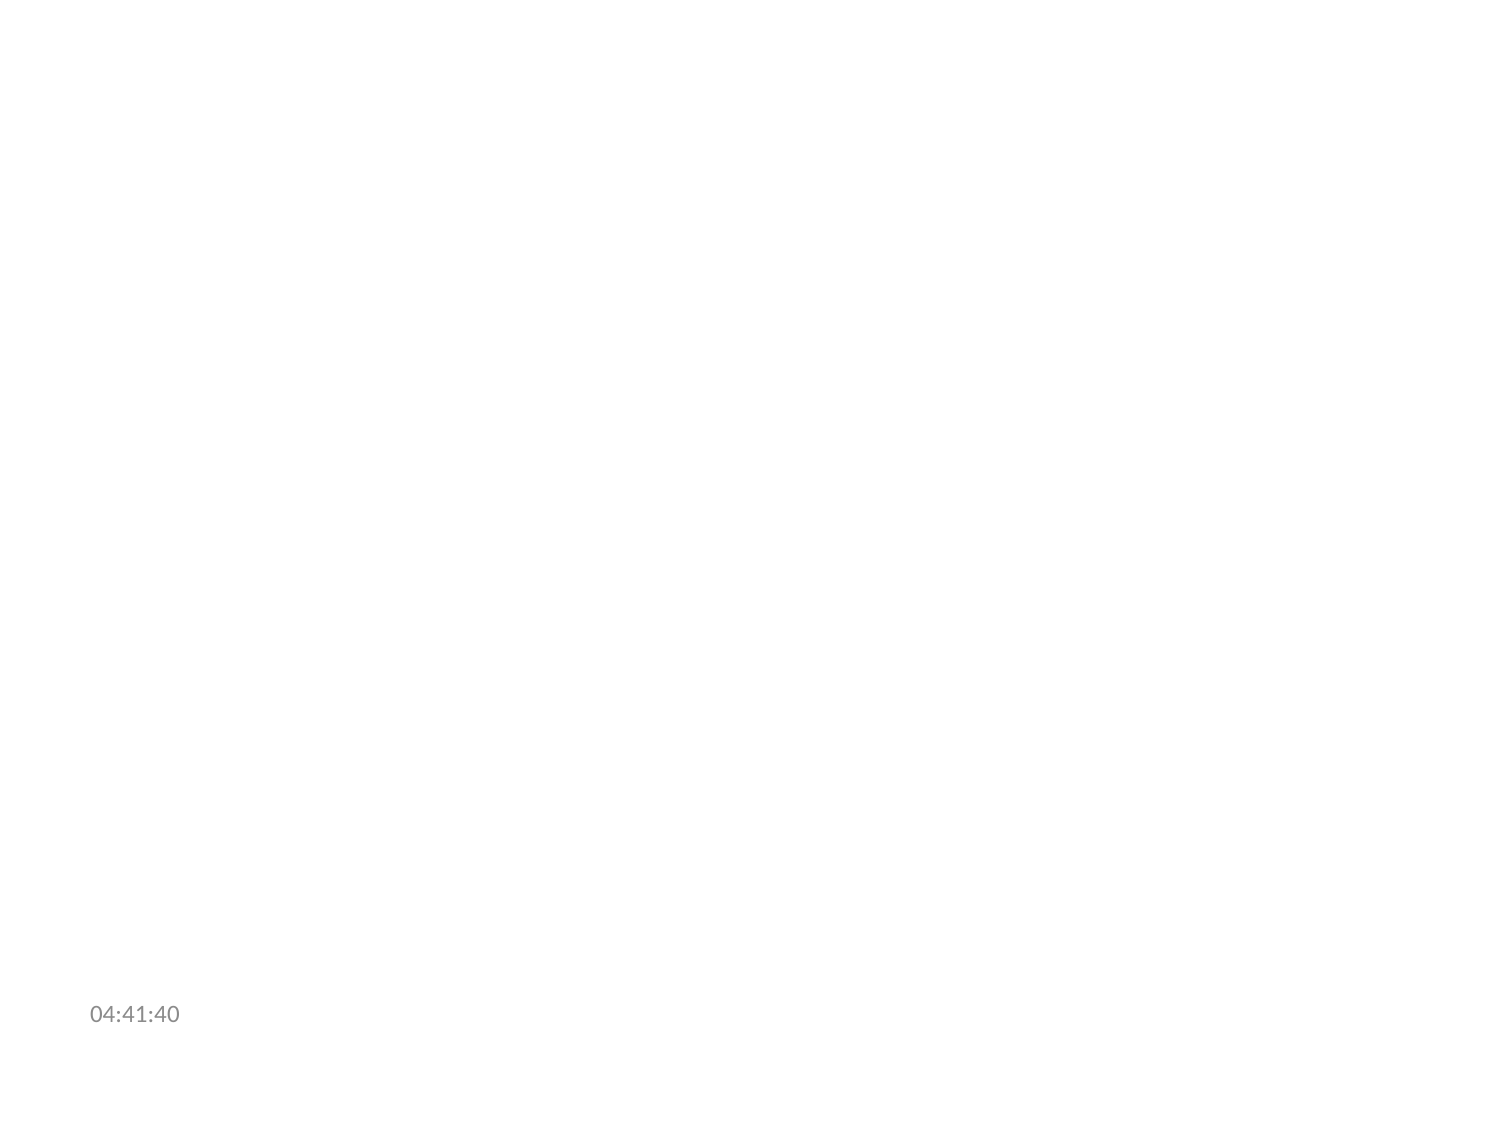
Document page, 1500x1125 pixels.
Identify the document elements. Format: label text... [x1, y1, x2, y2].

text_box 15:35:09 [75, 982, 425, 1043]
